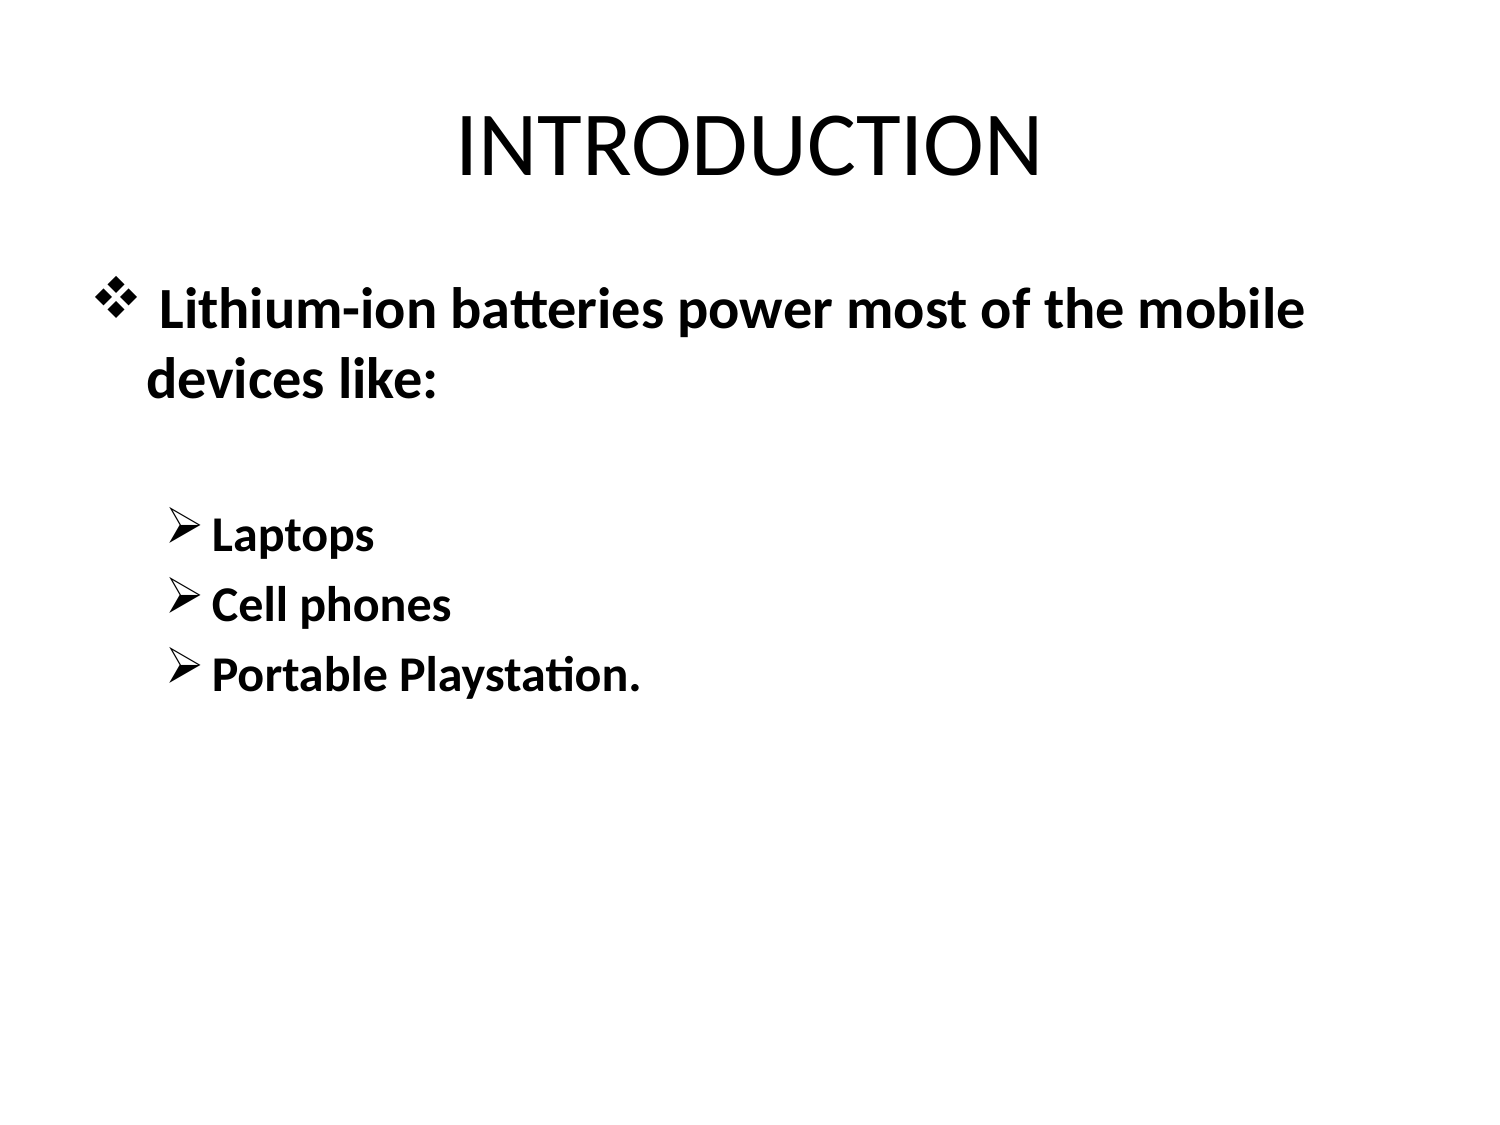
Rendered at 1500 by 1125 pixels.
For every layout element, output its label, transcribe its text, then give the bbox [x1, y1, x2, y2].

list Lithium-ion batteries power most of the mobile devices like: Laptops Cell phones Portable Playstation. [75, 262, 1425, 1005]
title INTRODUCTION [75, 45, 1425, 233]
